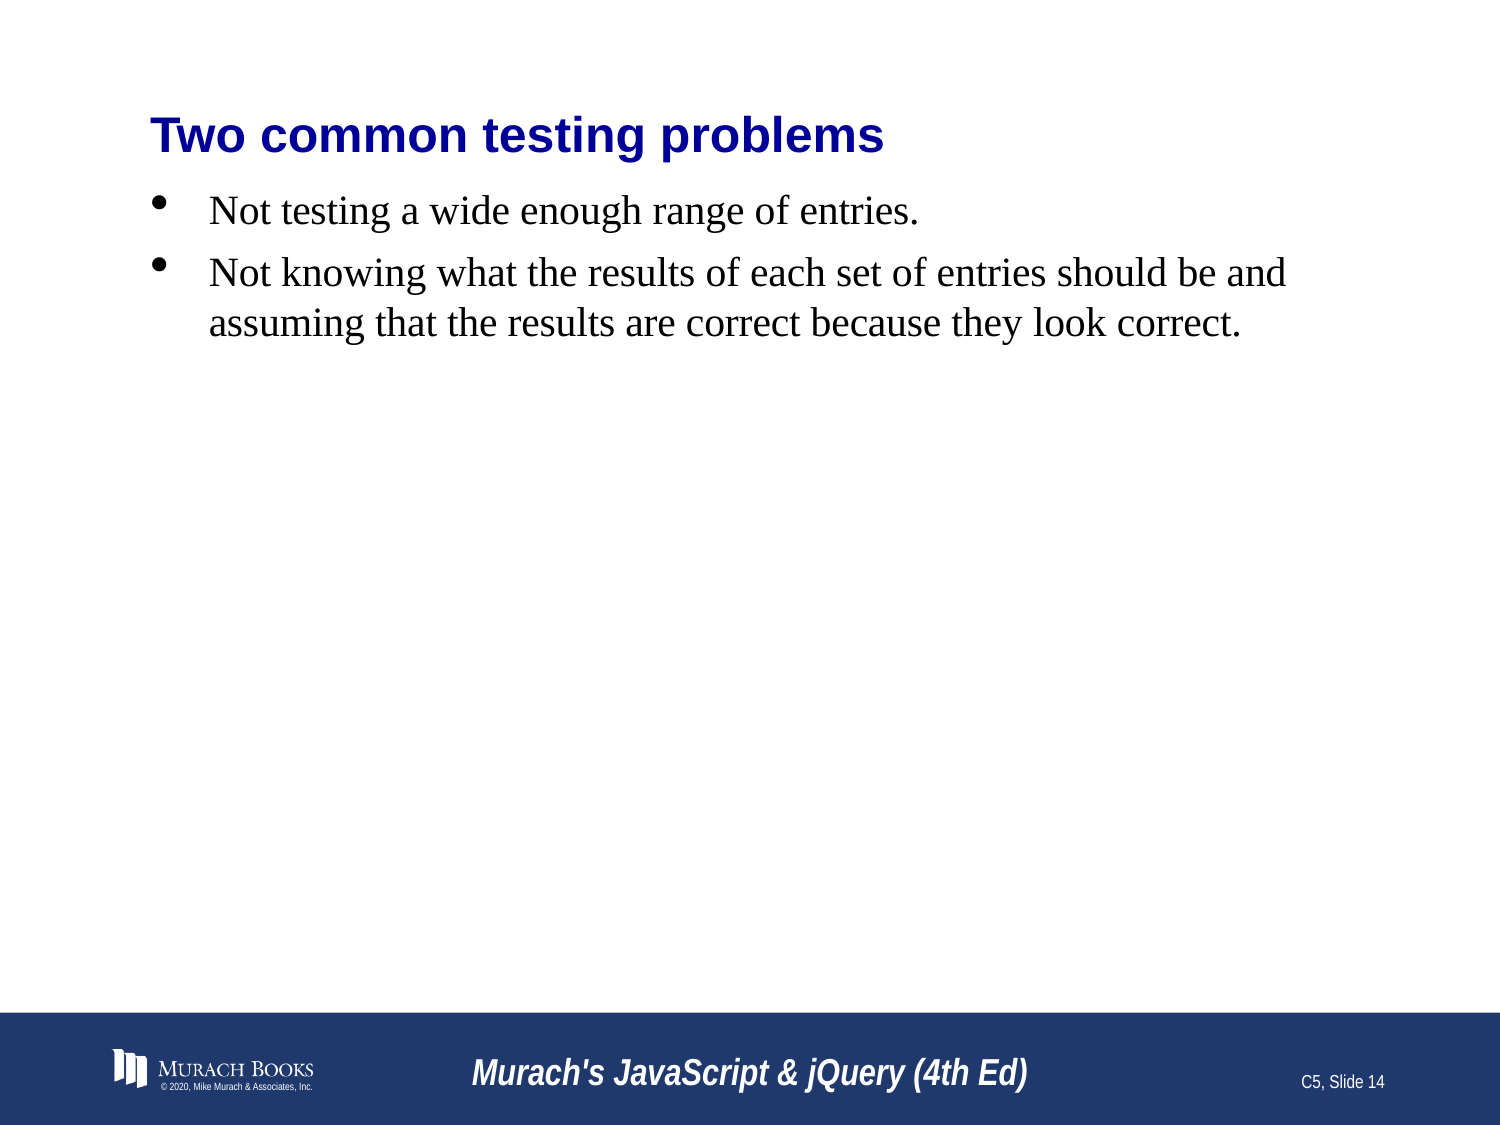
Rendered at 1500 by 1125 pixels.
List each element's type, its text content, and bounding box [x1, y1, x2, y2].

slide_number C5, Slide 14 [1087, 1025, 1400, 1100]
footer © 2020, Mike Murach & Associates, Inc. [12, 1025, 463, 1100]
title Two common testing problems [150, 102, 1350, 164]
list Not testing a wide enough range of entries. Not knowing what the results of each set of entries should be and assuming that the results are correct because they look correct. [137, 174, 1350, 975]
slide_number Murach's JavaScript & jQuery (4th Ed) [463, 1025, 1050, 1100]
